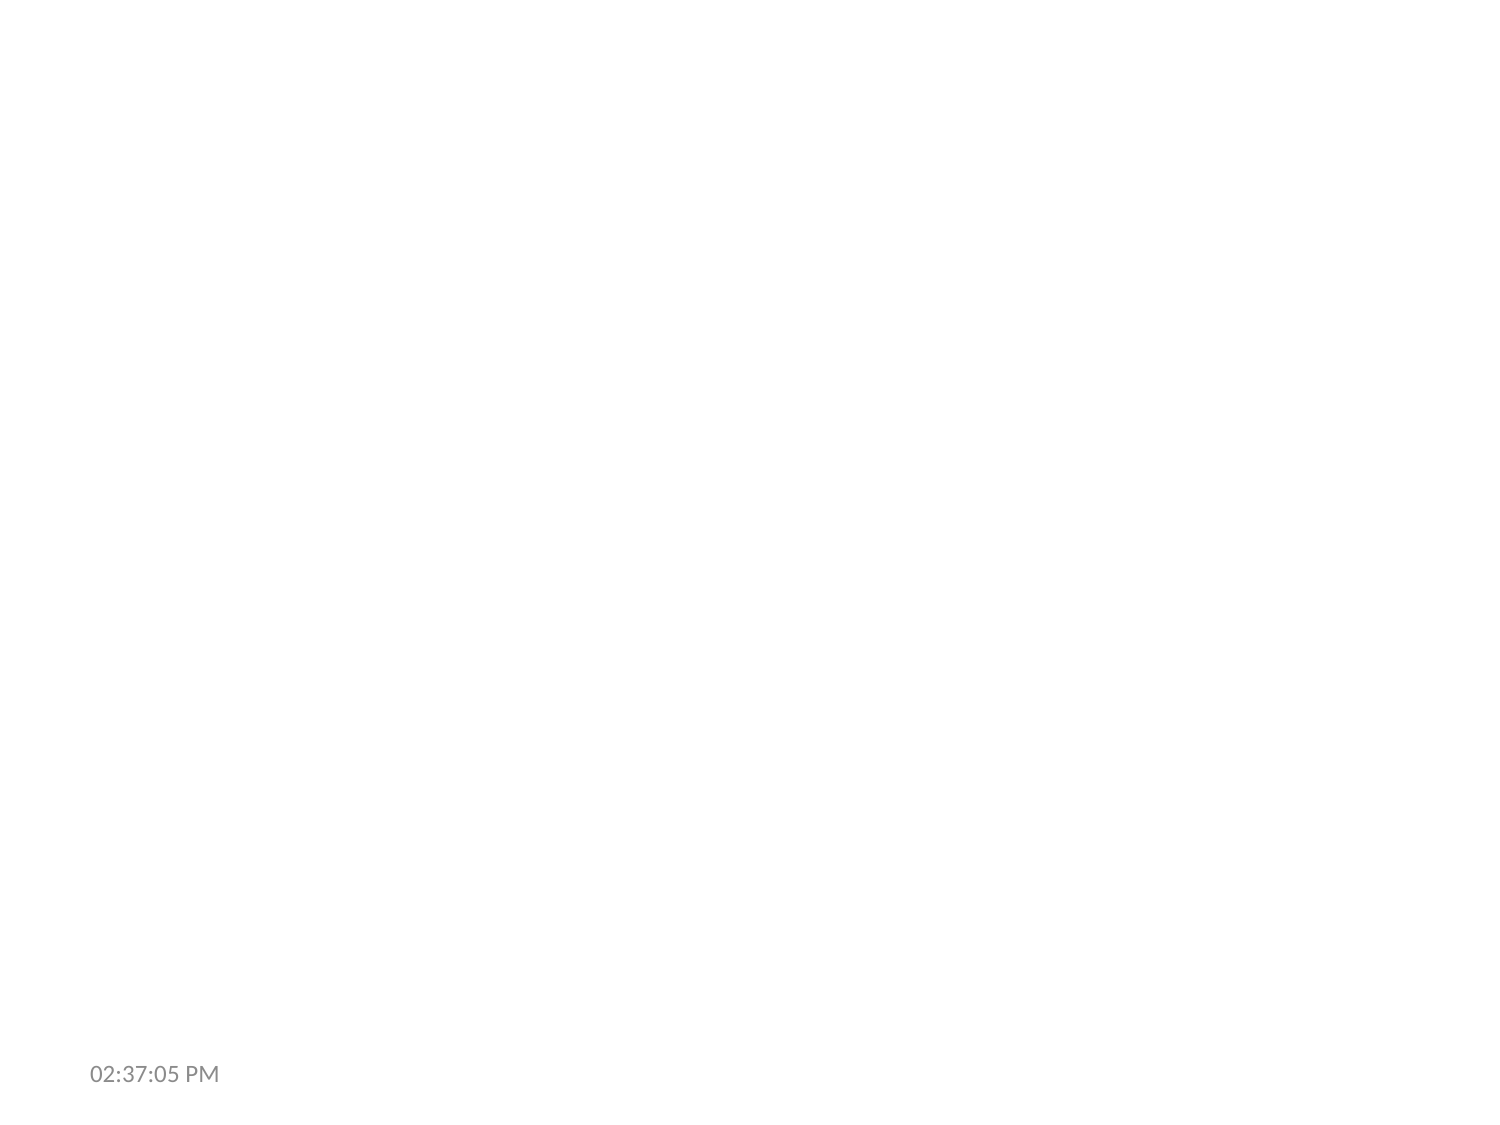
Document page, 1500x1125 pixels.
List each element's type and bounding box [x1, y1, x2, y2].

slide_number [75, 1042, 425, 1103]
